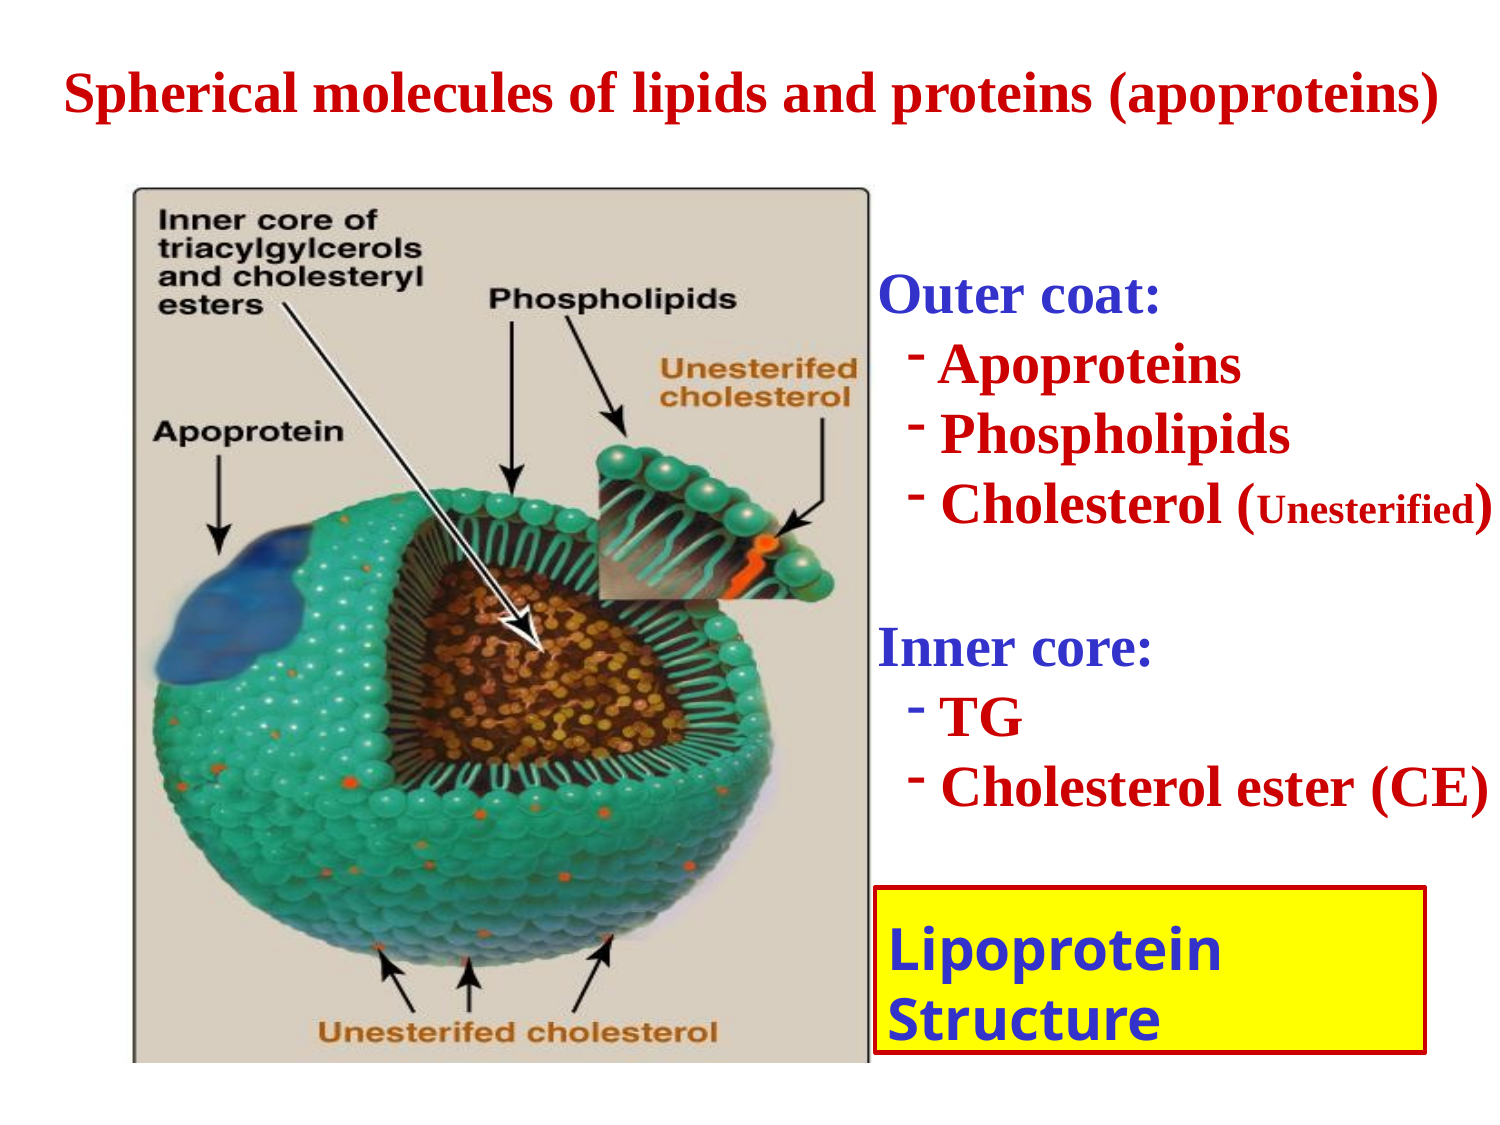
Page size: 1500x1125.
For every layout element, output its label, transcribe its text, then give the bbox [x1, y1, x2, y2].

text_box [124, 242, 875, 1063]
text_box Lipoprotein Structure [875, 887, 1426, 1053]
title Spherical molecules of lipids and proteins (apoproteins) [61, 53, 1447, 242]
text_box Outer coat: Apoproteins Phospholipids Cholesterol (Unesterified) Inner core: TG Cholesterol ester (CE) [875, 255, 1499, 819]
